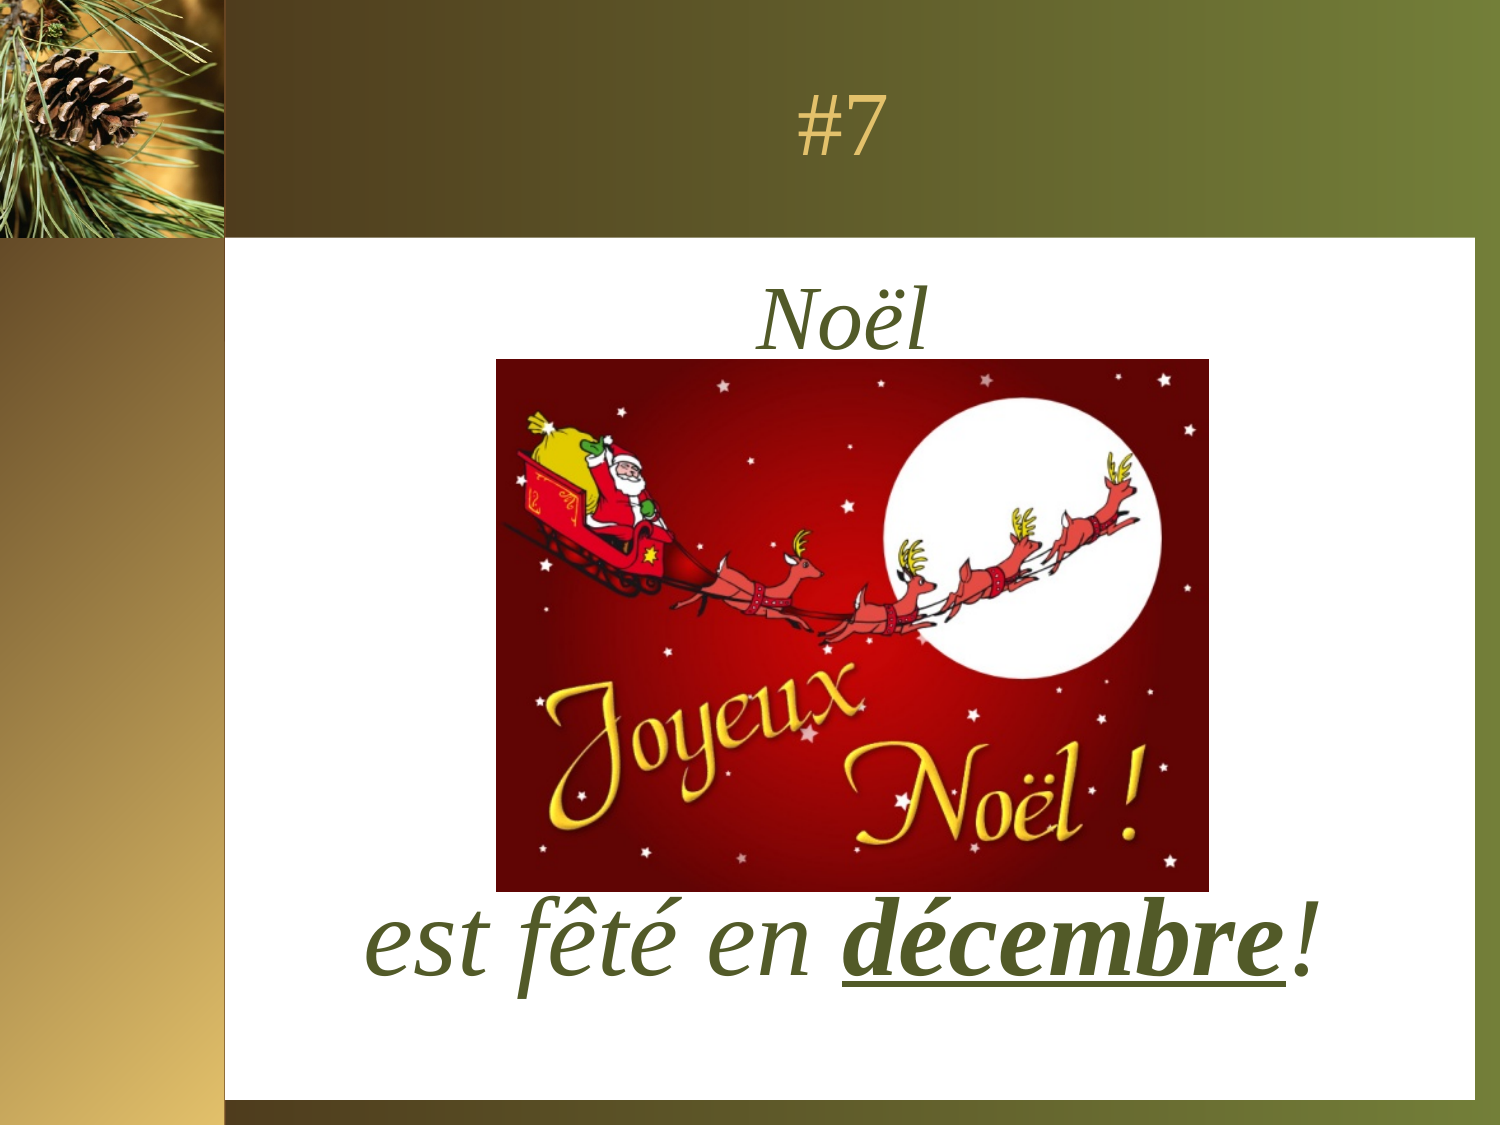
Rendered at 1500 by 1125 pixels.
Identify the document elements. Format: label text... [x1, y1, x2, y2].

picture [0, 0, 224, 238]
list Noël est fêté en décembre! [249, 249, 1438, 1088]
picture [496, 359, 1210, 892]
title #7 [249, 24, 1438, 213]
